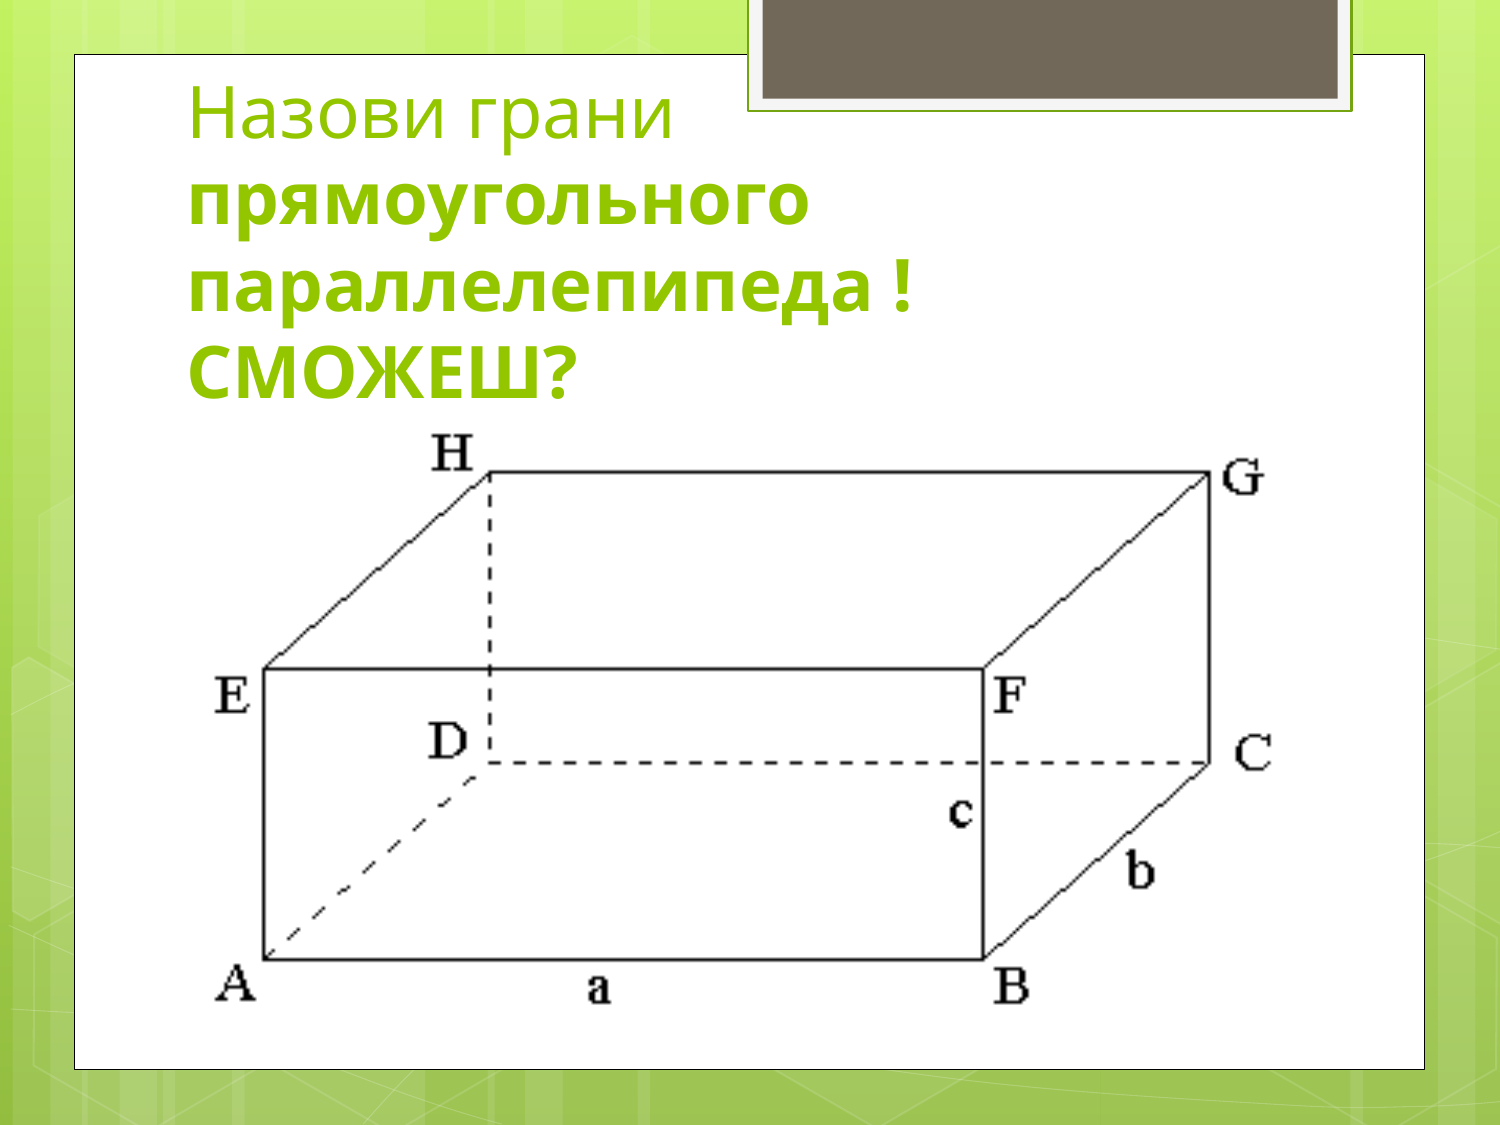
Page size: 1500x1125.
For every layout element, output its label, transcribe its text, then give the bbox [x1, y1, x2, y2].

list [147, 408, 1306, 1036]
title Назови грани прямоугольного параллелепипеда ! СМОЖЕШ? [171, 54, 1324, 421]
